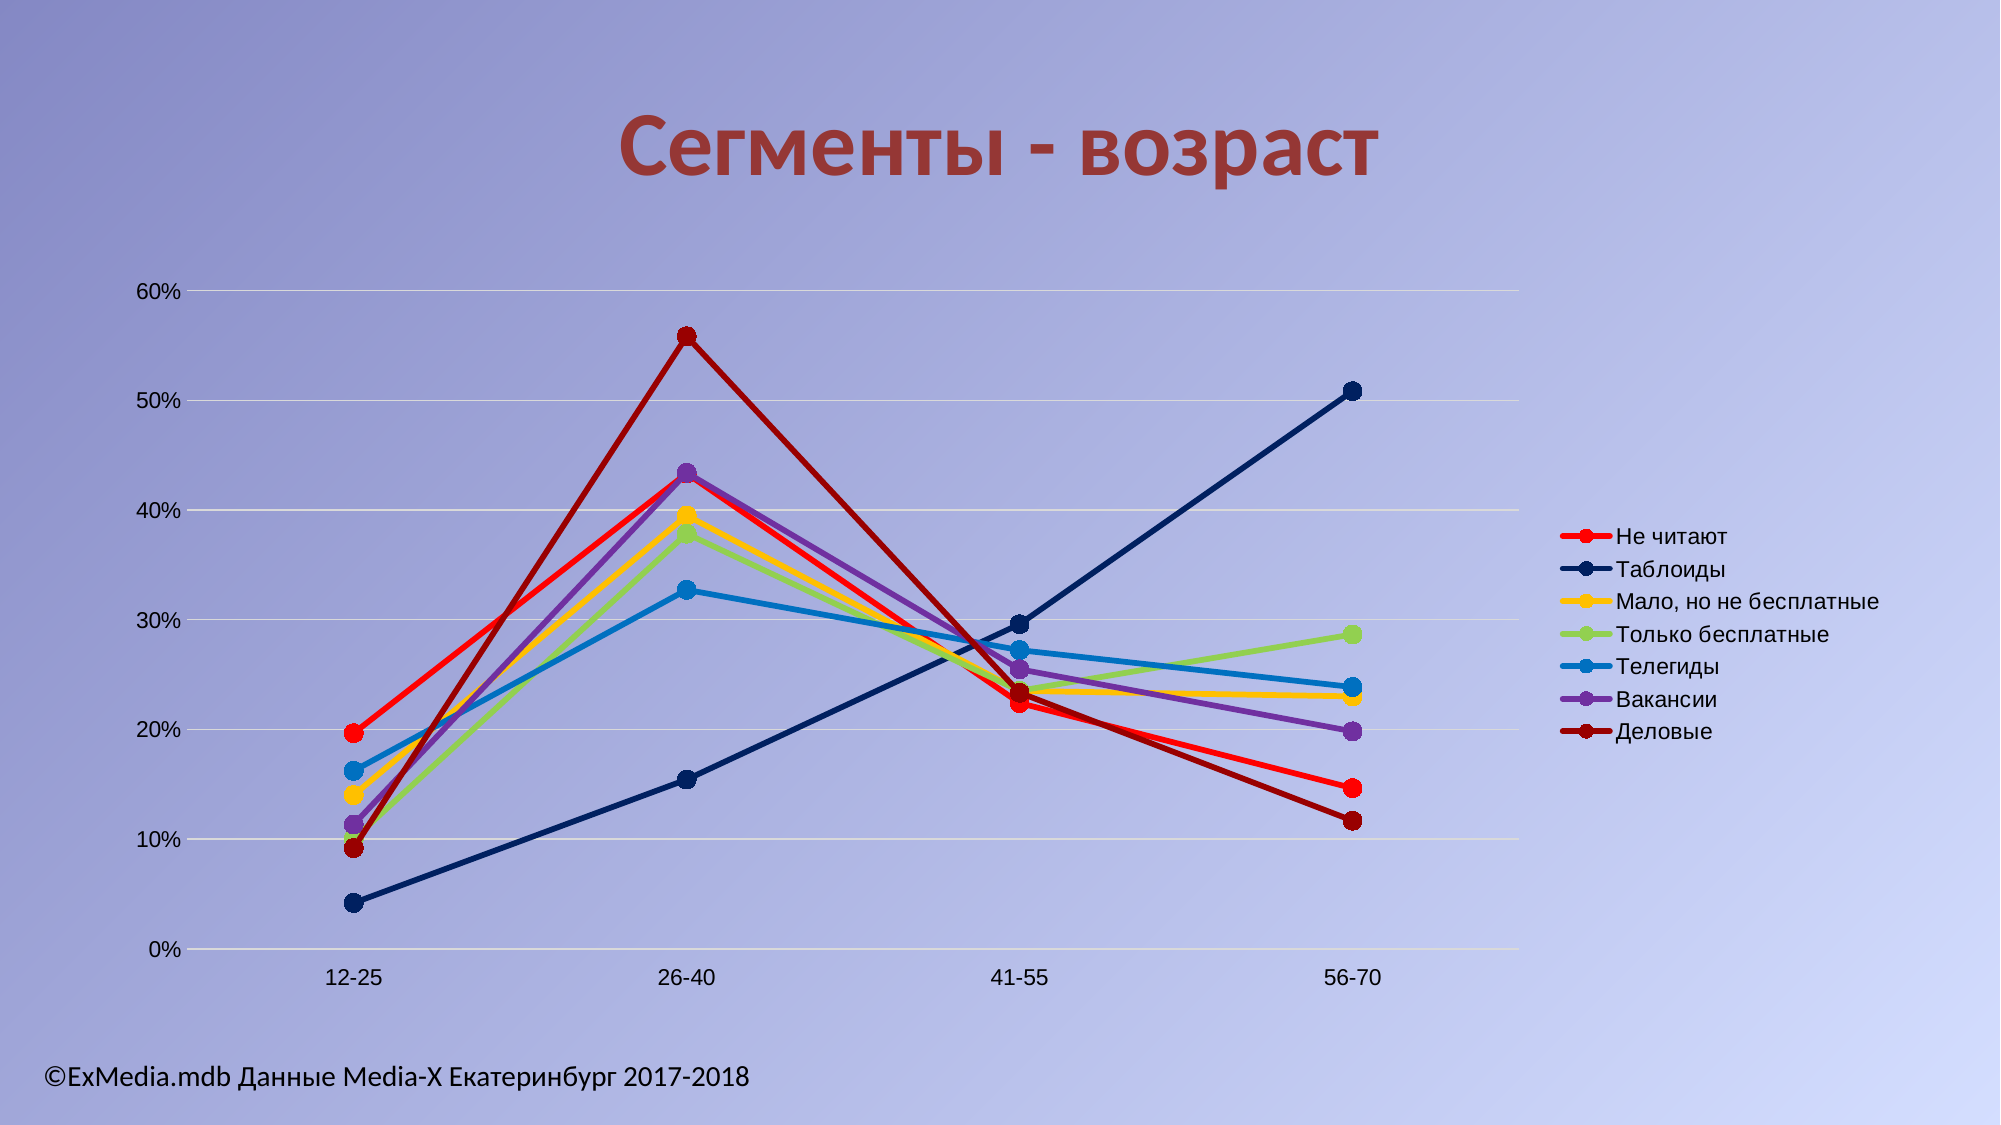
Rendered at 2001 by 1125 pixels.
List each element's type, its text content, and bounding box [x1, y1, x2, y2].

title Сегменты - возраст [99, 45, 1900, 233]
chart [99, 262, 1901, 1006]
text_box ©ExMedia.mdb Данные Media-X Екатеринбург 2017-2018 [28, 1049, 817, 1100]
